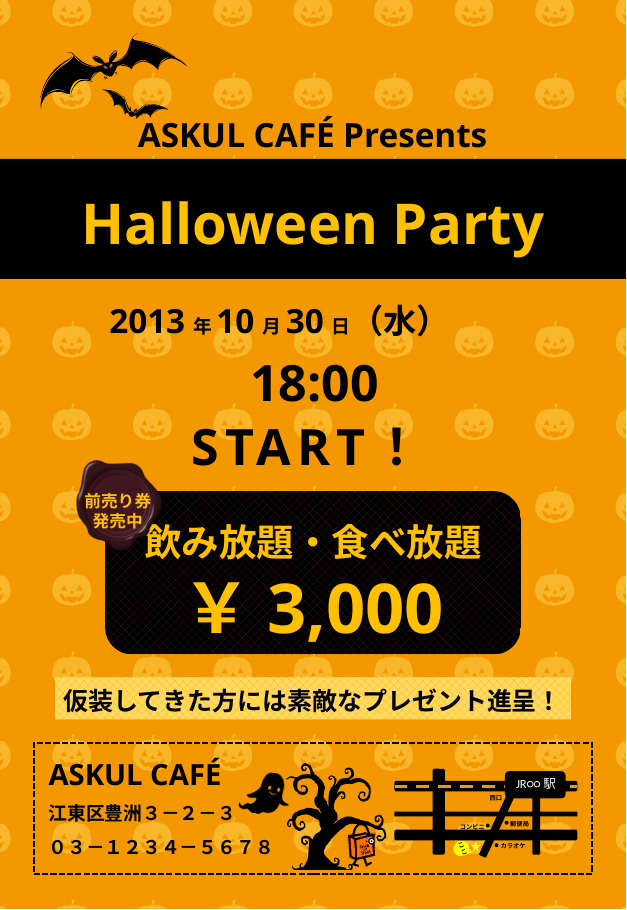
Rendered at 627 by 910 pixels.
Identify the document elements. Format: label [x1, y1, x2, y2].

picture [0, 0, 626, 909]
text_box [47, 456, 184, 552]
